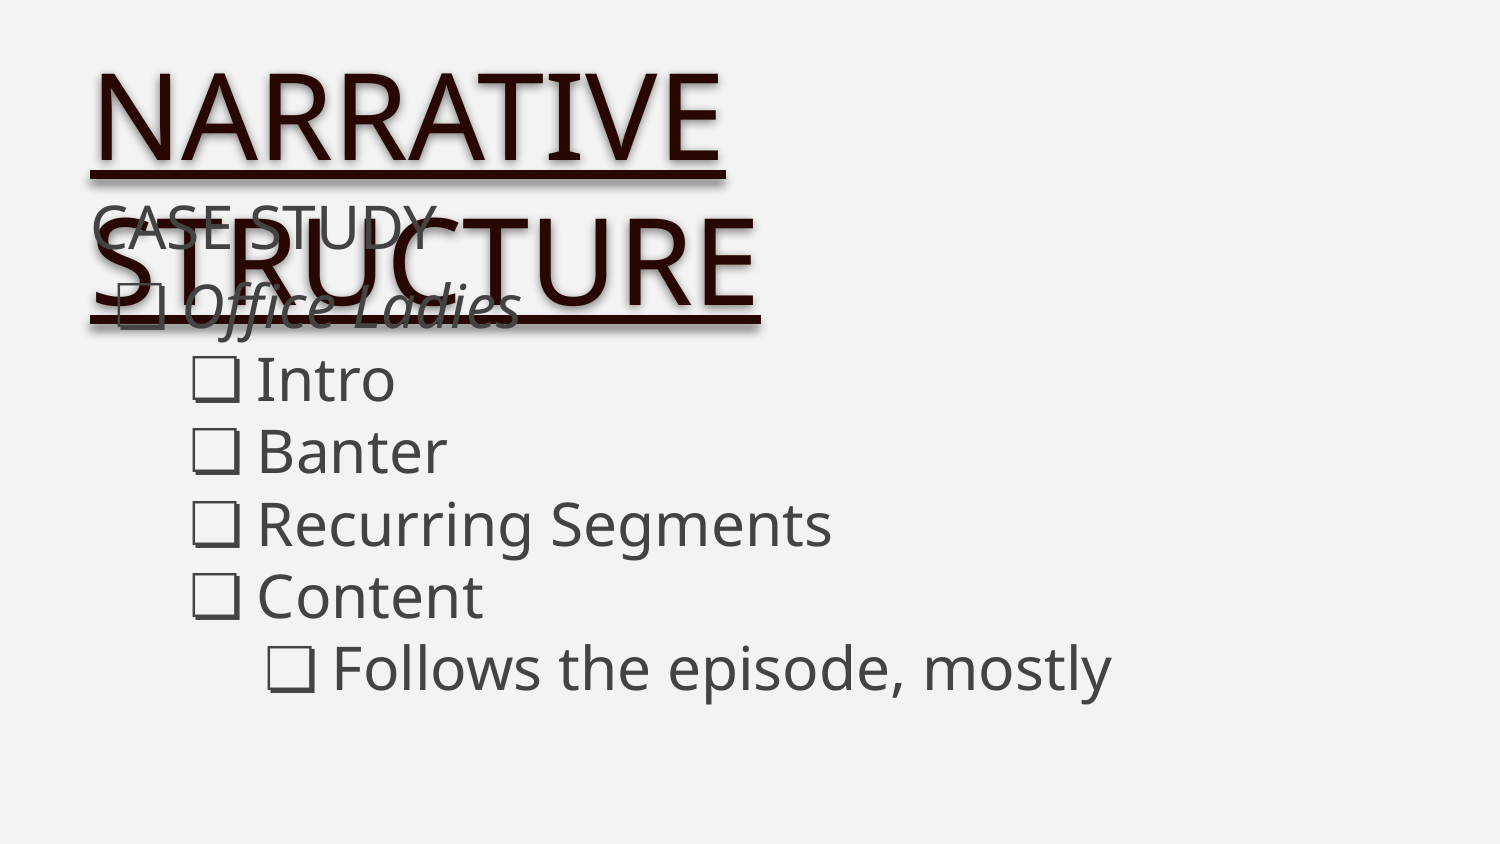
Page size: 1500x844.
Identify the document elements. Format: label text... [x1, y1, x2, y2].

text_box NARRATIVE STRUCTURE [75, 24, 1425, 174]
text_box Office Ladies Intro Banter Recurring Segments Content Follows the episode, mostly [91, 253, 1425, 844]
text_box CASE STUDY [75, 174, 1425, 247]
